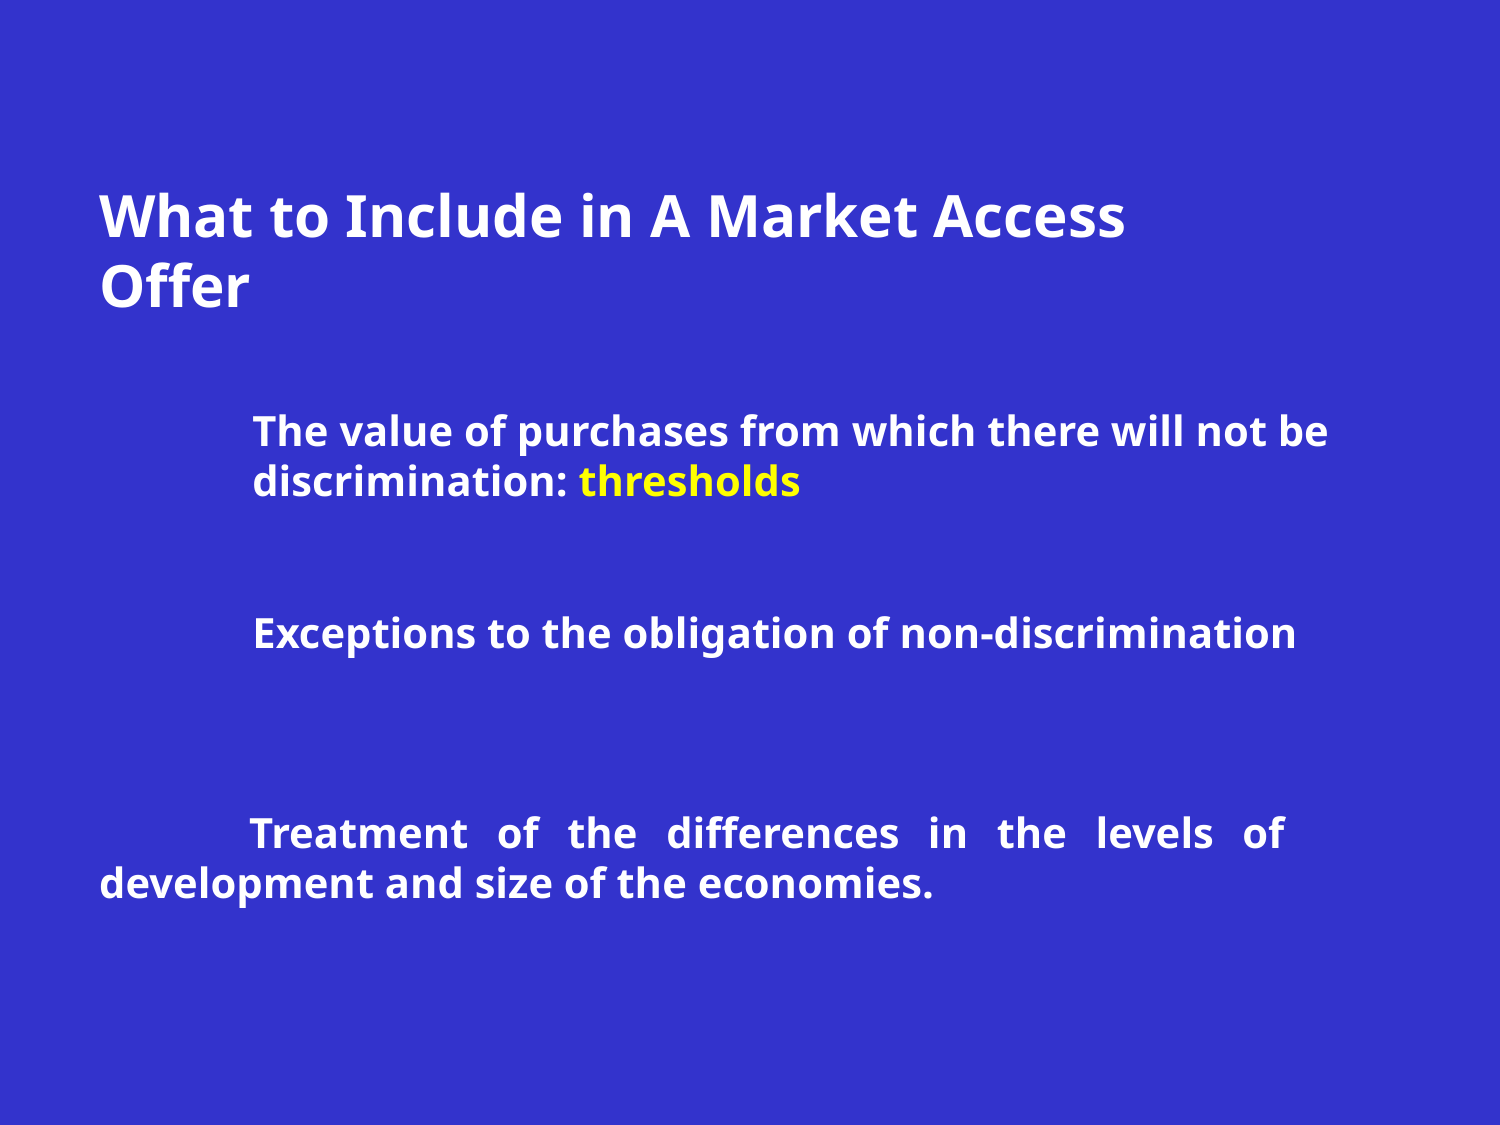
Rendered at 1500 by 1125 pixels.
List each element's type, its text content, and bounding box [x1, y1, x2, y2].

text_box Exceptions to the obligation of non-discrimination [87, 599, 1460, 665]
text_box What to Include in A Market Access Offer [84, 171, 1157, 397]
text_box The value of purchases from which there will not be discrimination: thresholds [87, 397, 1460, 513]
text_box Treatment of the differences in the levels of development and size of the economies. [84, 799, 1457, 915]
